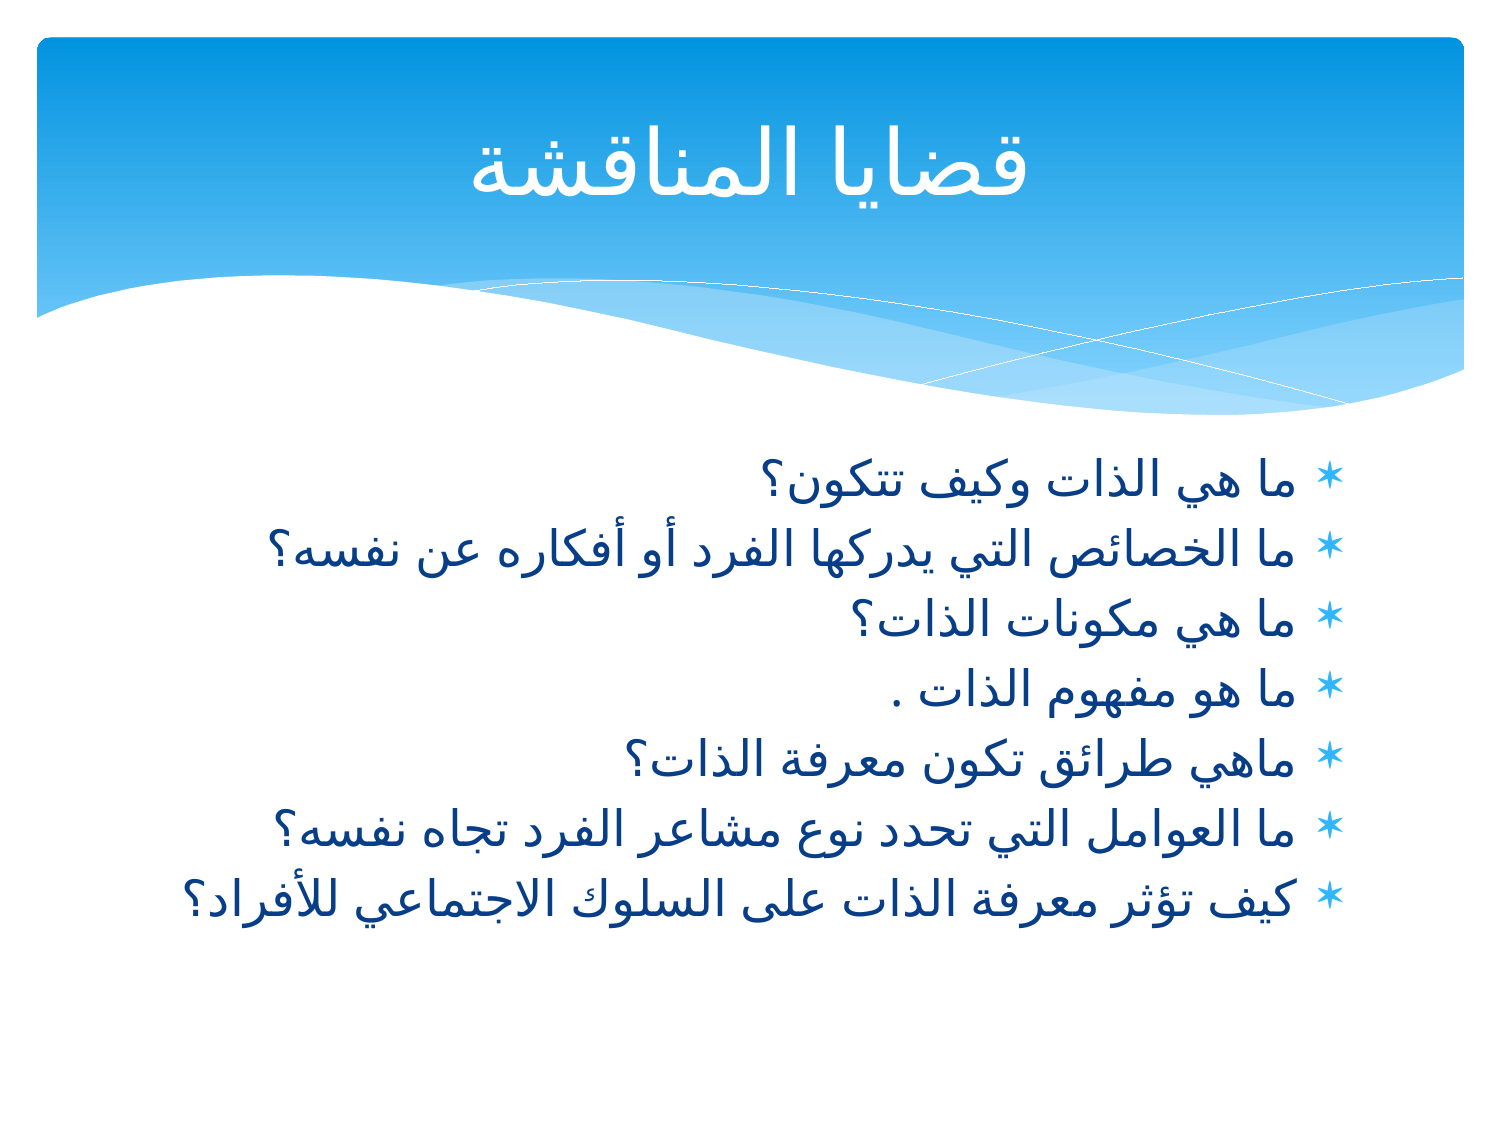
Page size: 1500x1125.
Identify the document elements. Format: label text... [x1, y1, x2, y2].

title قضايا المناقشة [75, 55, 1425, 261]
list ما هي الذات وكيف تتكون؟ ما الخصائص التي يدركها الفرد أو أفكاره عن نفسه؟ ما هي مكونات الذات؟ ما هو مفهوم الذات . ماهي طرائق تكون معرفة الذات؟ ما العوامل التي تحدد نوع مشاعر الفرد تجاه نفسه؟ كيف تؤثر معرفة الذات على السلوك الاجتماعي للأفراد؟ [143, 438, 1359, 1005]
